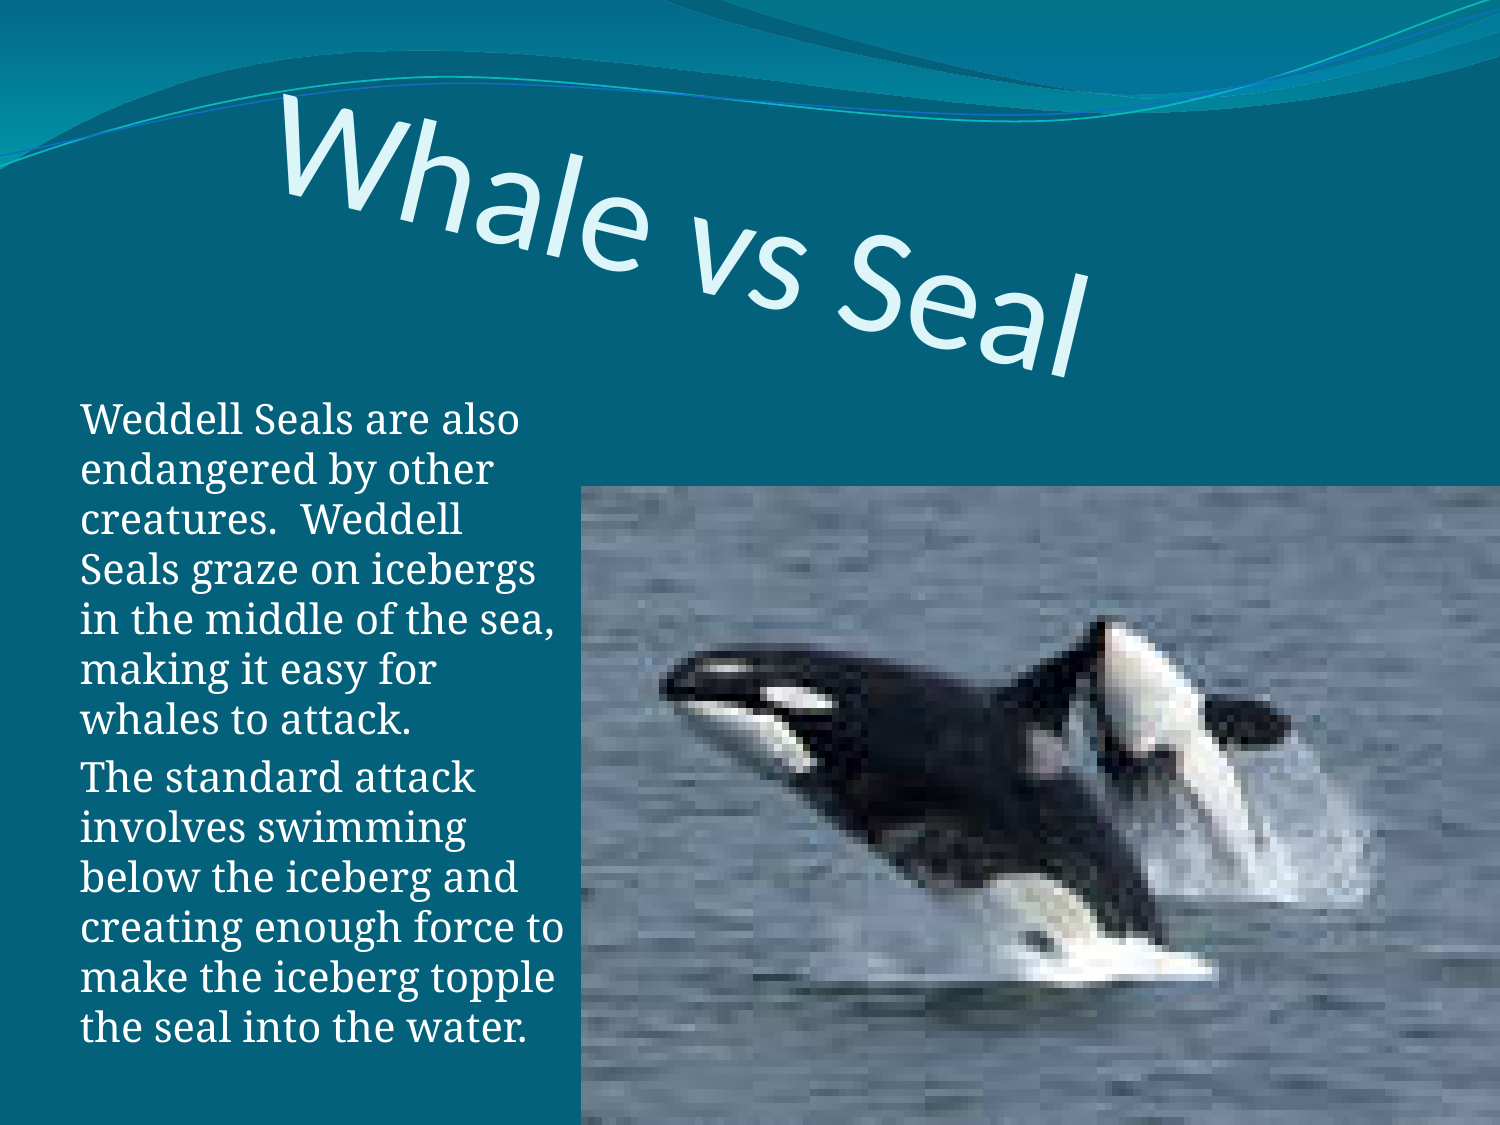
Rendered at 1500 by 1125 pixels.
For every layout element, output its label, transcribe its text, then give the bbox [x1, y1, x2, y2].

title Whale vs Seal [253, 30, 1208, 433]
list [580, 485, 1500, 1125]
list Weddell Seals are also endangered by other creatures. Weddell Seals graze on icebergs in the middle of the sea, making it easy for whales to attack. The standard attack involves swimming below the iceberg and creating enough force to make the iceberg topple the seal into the water. [76, 385, 571, 1125]
